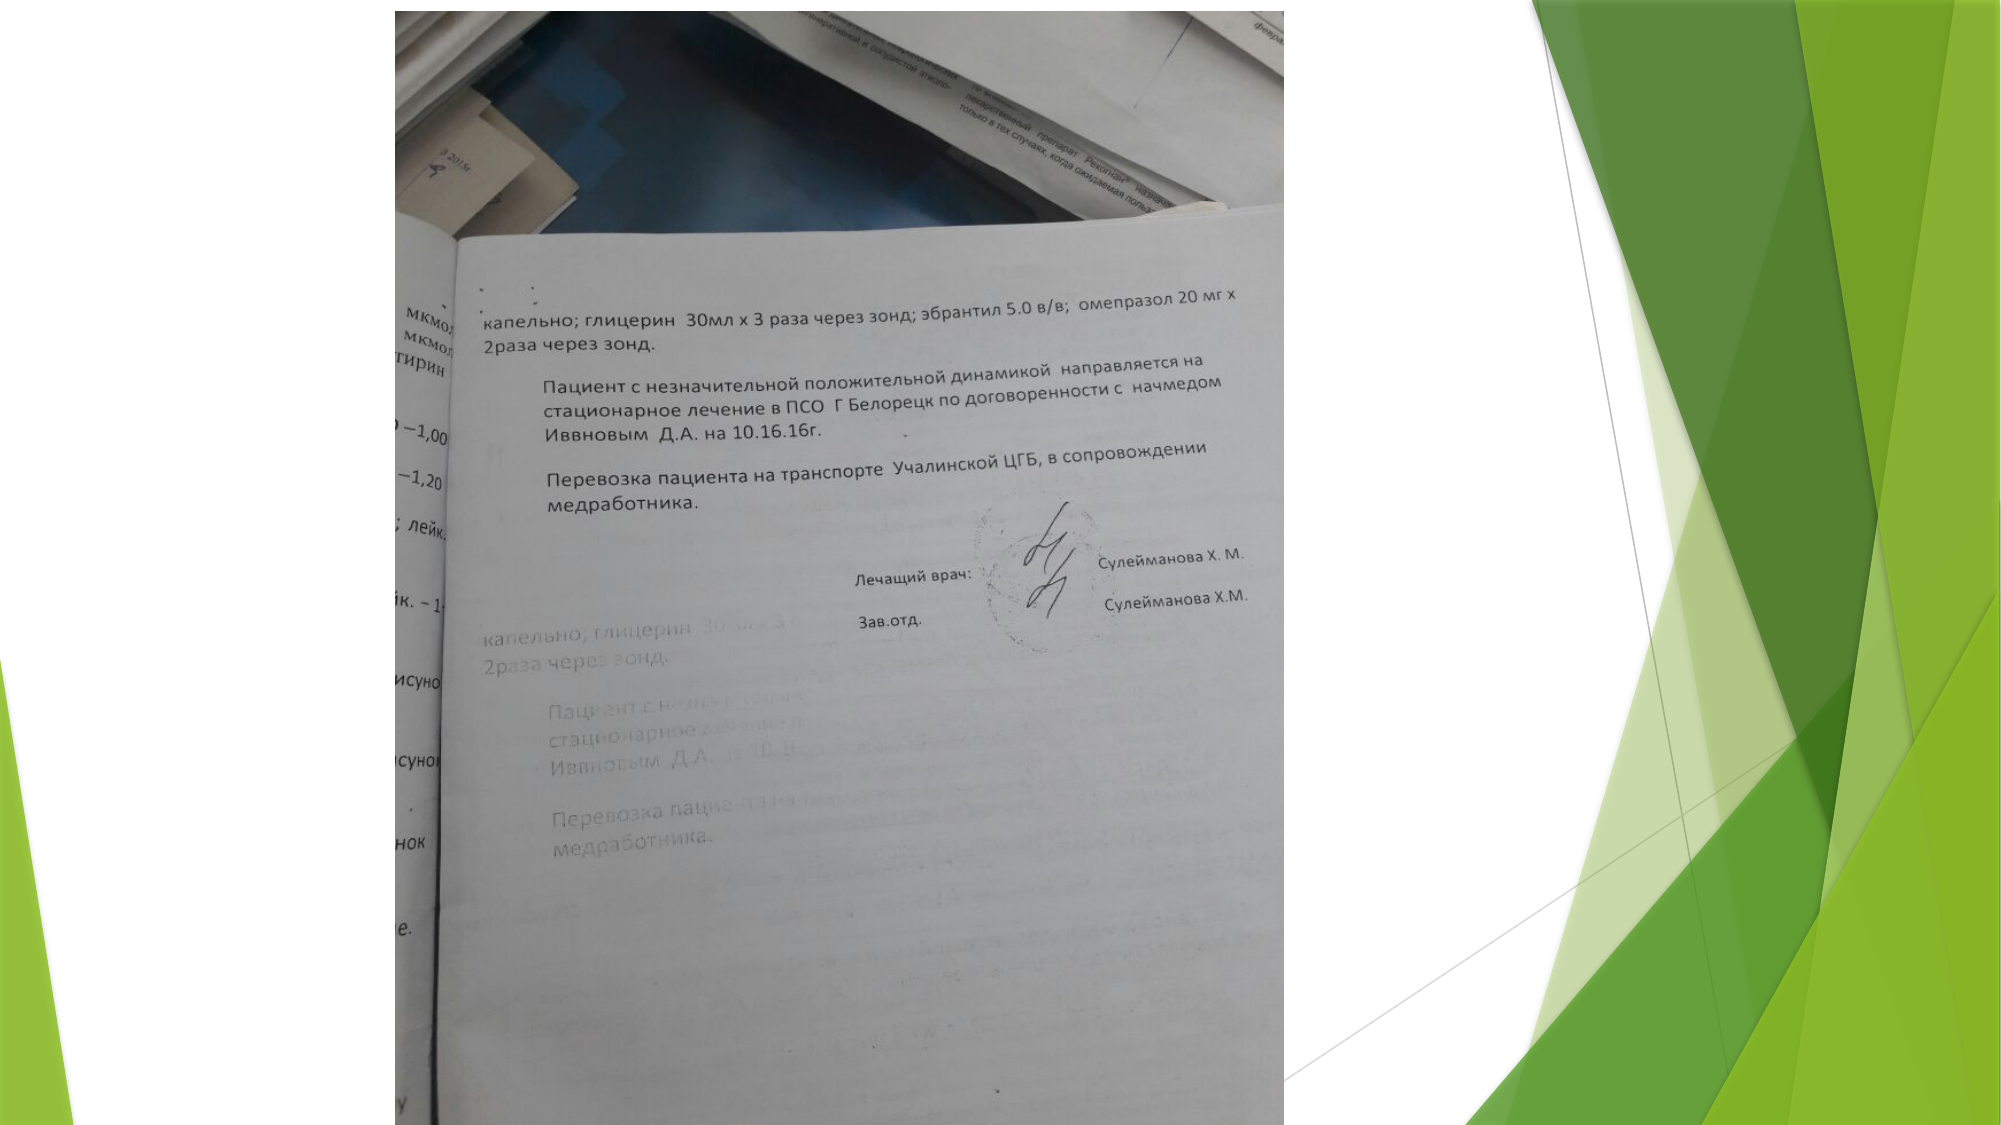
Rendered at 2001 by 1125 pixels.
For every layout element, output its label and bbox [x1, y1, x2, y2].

picture [394, 10, 1285, 1125]
